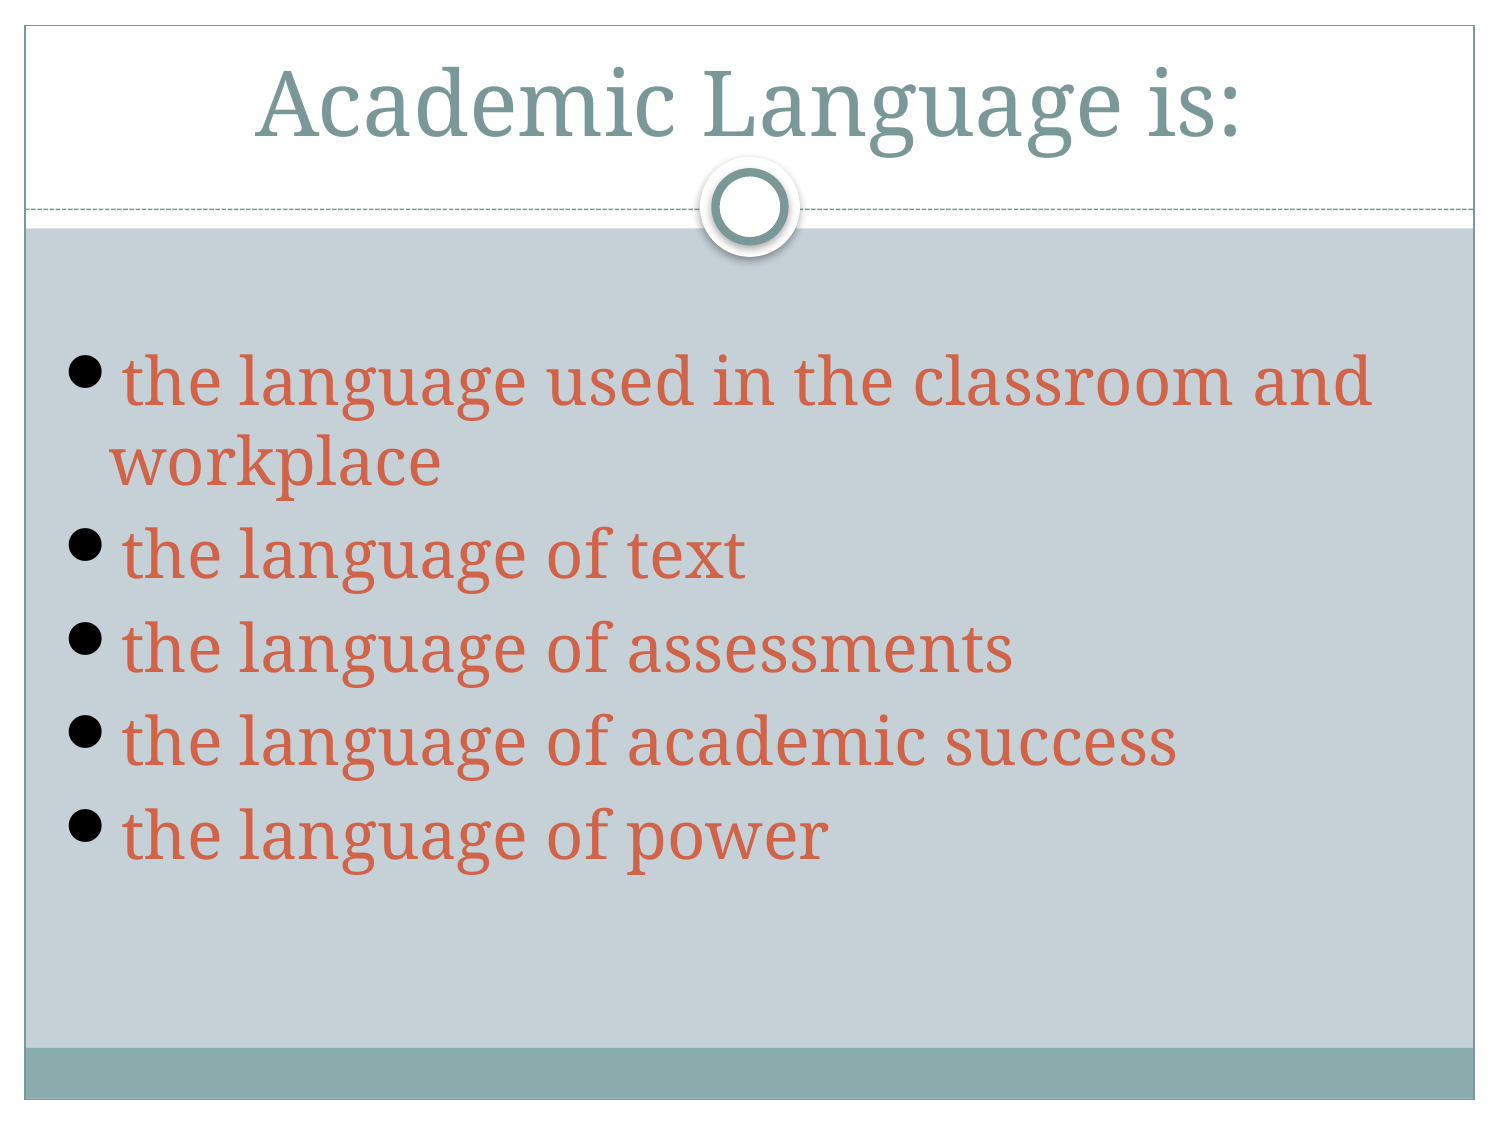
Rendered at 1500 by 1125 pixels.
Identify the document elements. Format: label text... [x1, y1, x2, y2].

list the language used in the classroom and workplace the language of text the language of assessments the language of academic success the language of power [49, 250, 1445, 1001]
title Academic Language is: [49, 37, 1450, 162]
